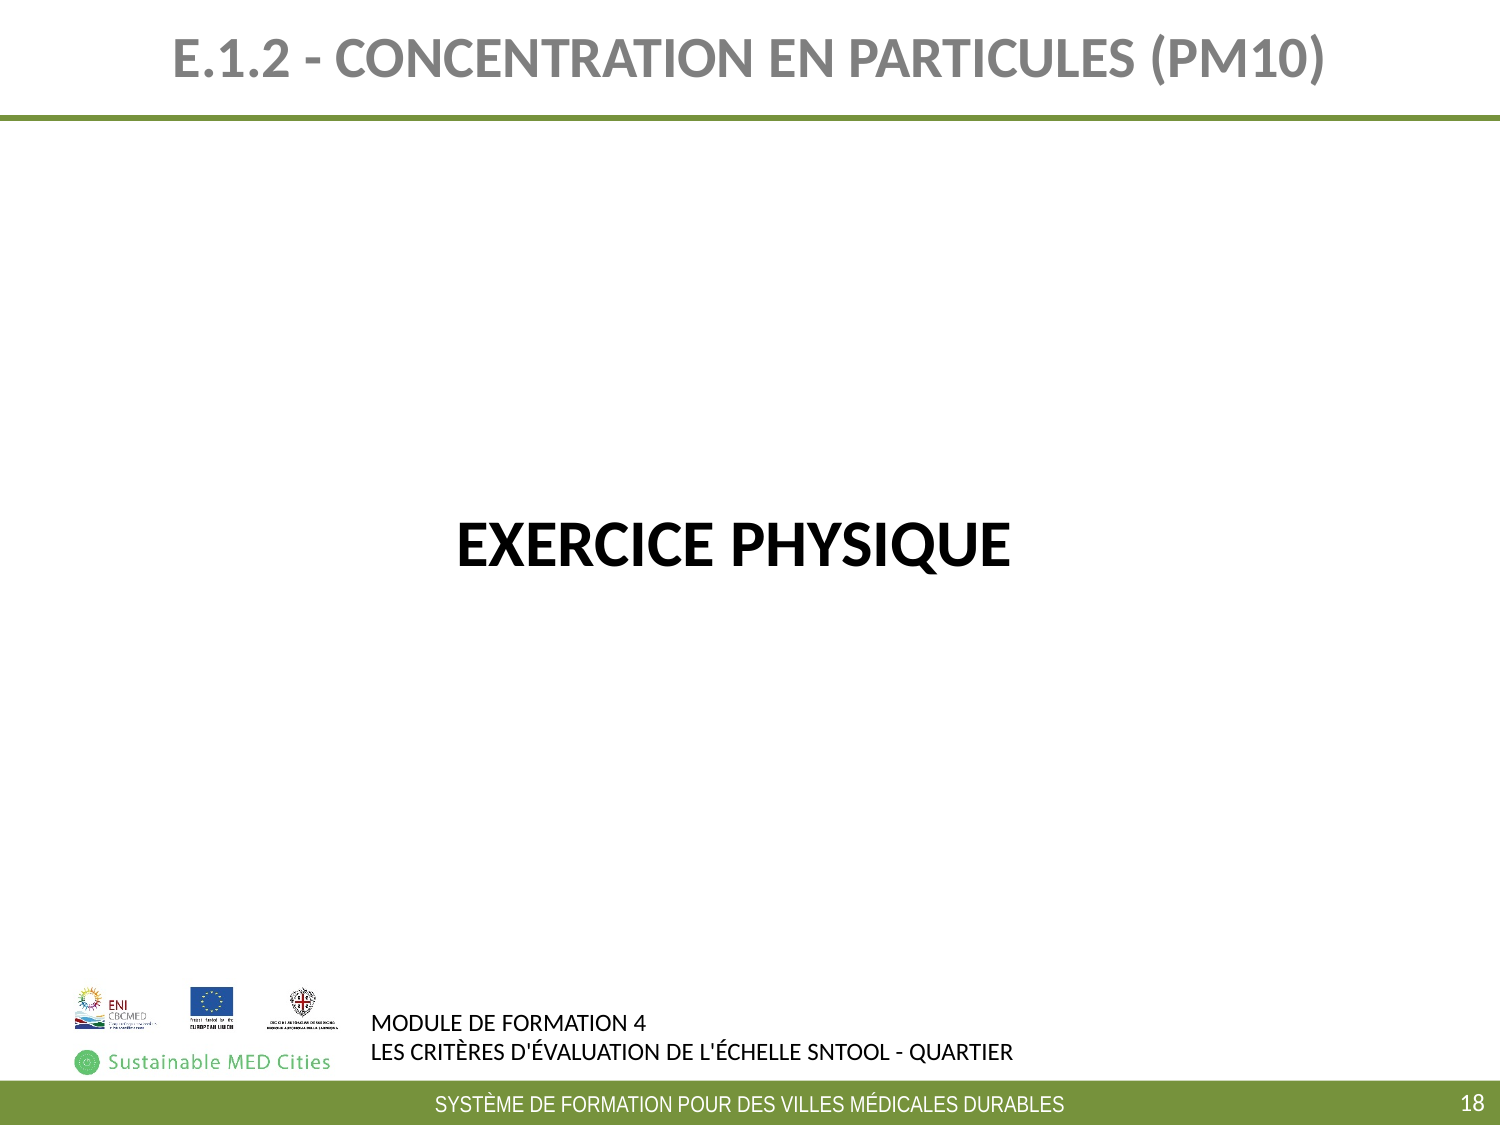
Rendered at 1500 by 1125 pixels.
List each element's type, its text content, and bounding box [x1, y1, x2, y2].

list EXERCICE PHYSIQUE [43, 262, 1425, 944]
picture [62, 978, 356, 1080]
slide_number ‹#› [1149, 1076, 1500, 1125]
title E.1.2 - CONCENTRATION EN PARTICULES (PM10) [0, 0, 1500, 113]
